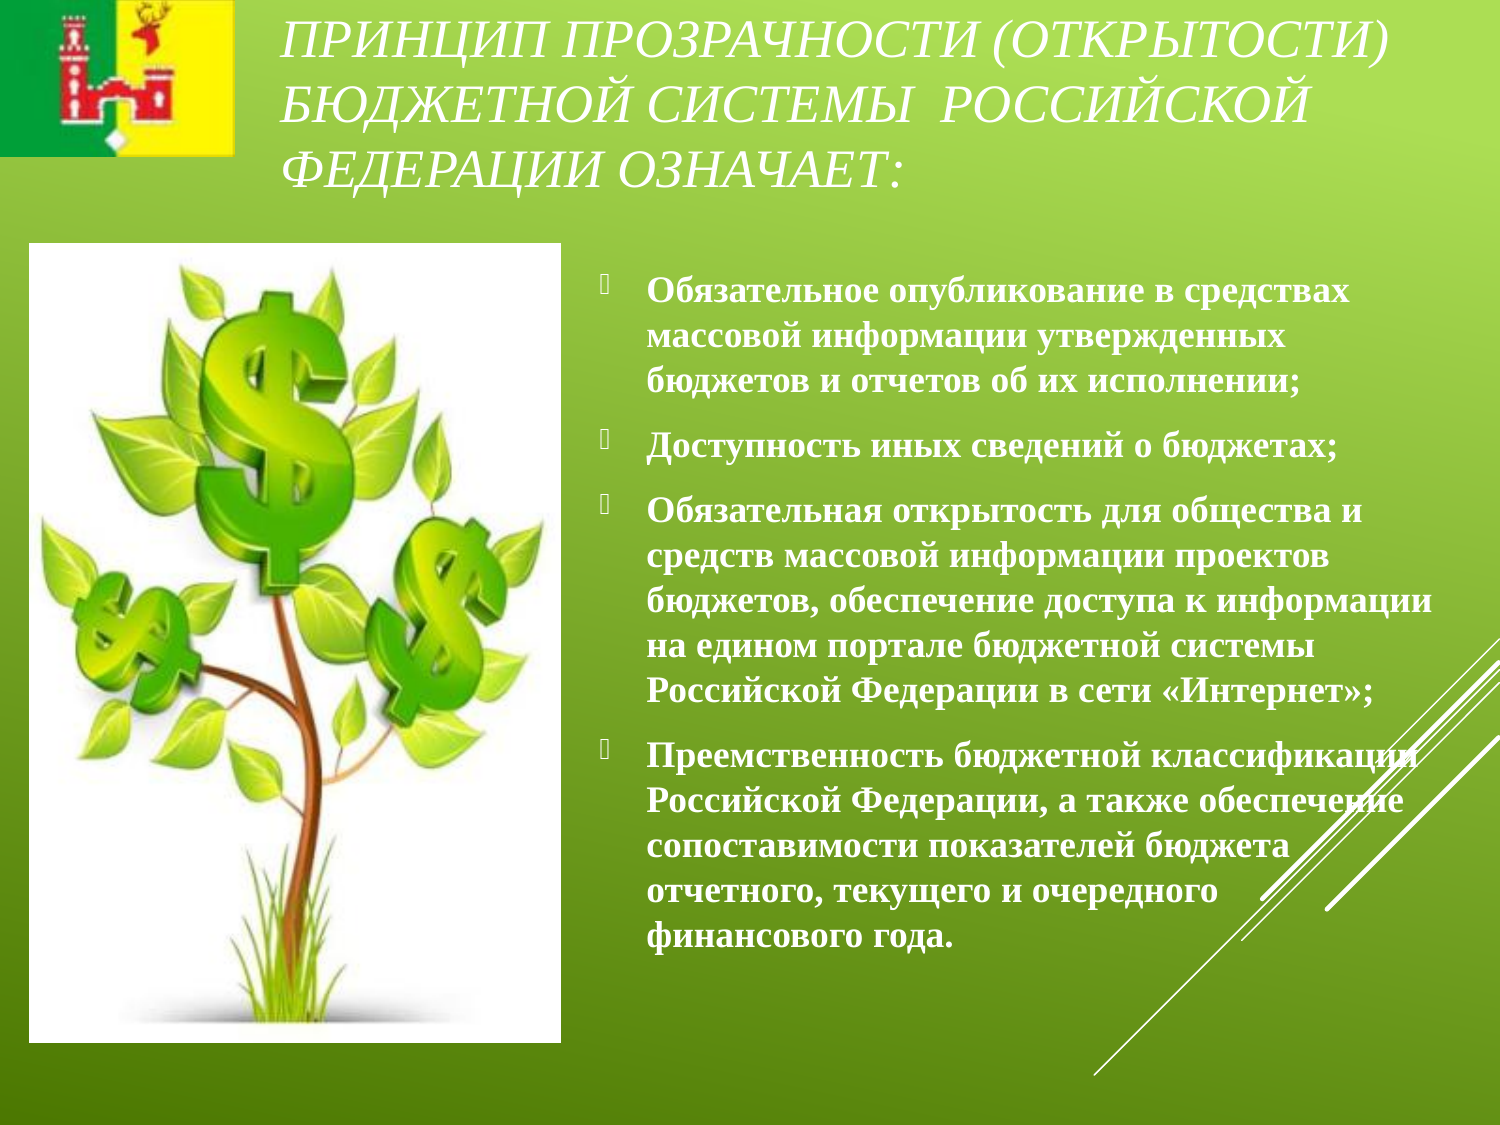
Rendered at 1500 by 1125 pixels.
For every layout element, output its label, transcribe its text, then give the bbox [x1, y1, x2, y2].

title Принцип прозрачности (открытости) бюджетной системы российской Федерации означает: [265, 0, 1433, 202]
picture [29, 243, 562, 1044]
list Обязательное опубликование в средствах массовой информации утвержденных бюджетов и отчетов об их исполнении; Доступность иных сведений о бюджетах; Обязательная открытость для общества и средств массовой информации проектов бюджетов, обеспечение доступа к информации на едином портале бюджетной системы Российской Федерации в сети «Интернет»; Преемственность бюджетной классификации Российской Федерации, а также обеспечение сопоставимости показателей бюджета отчетного, текущего и очередного финансового года. [584, 243, 1454, 1059]
picture [0, 0, 235, 157]
